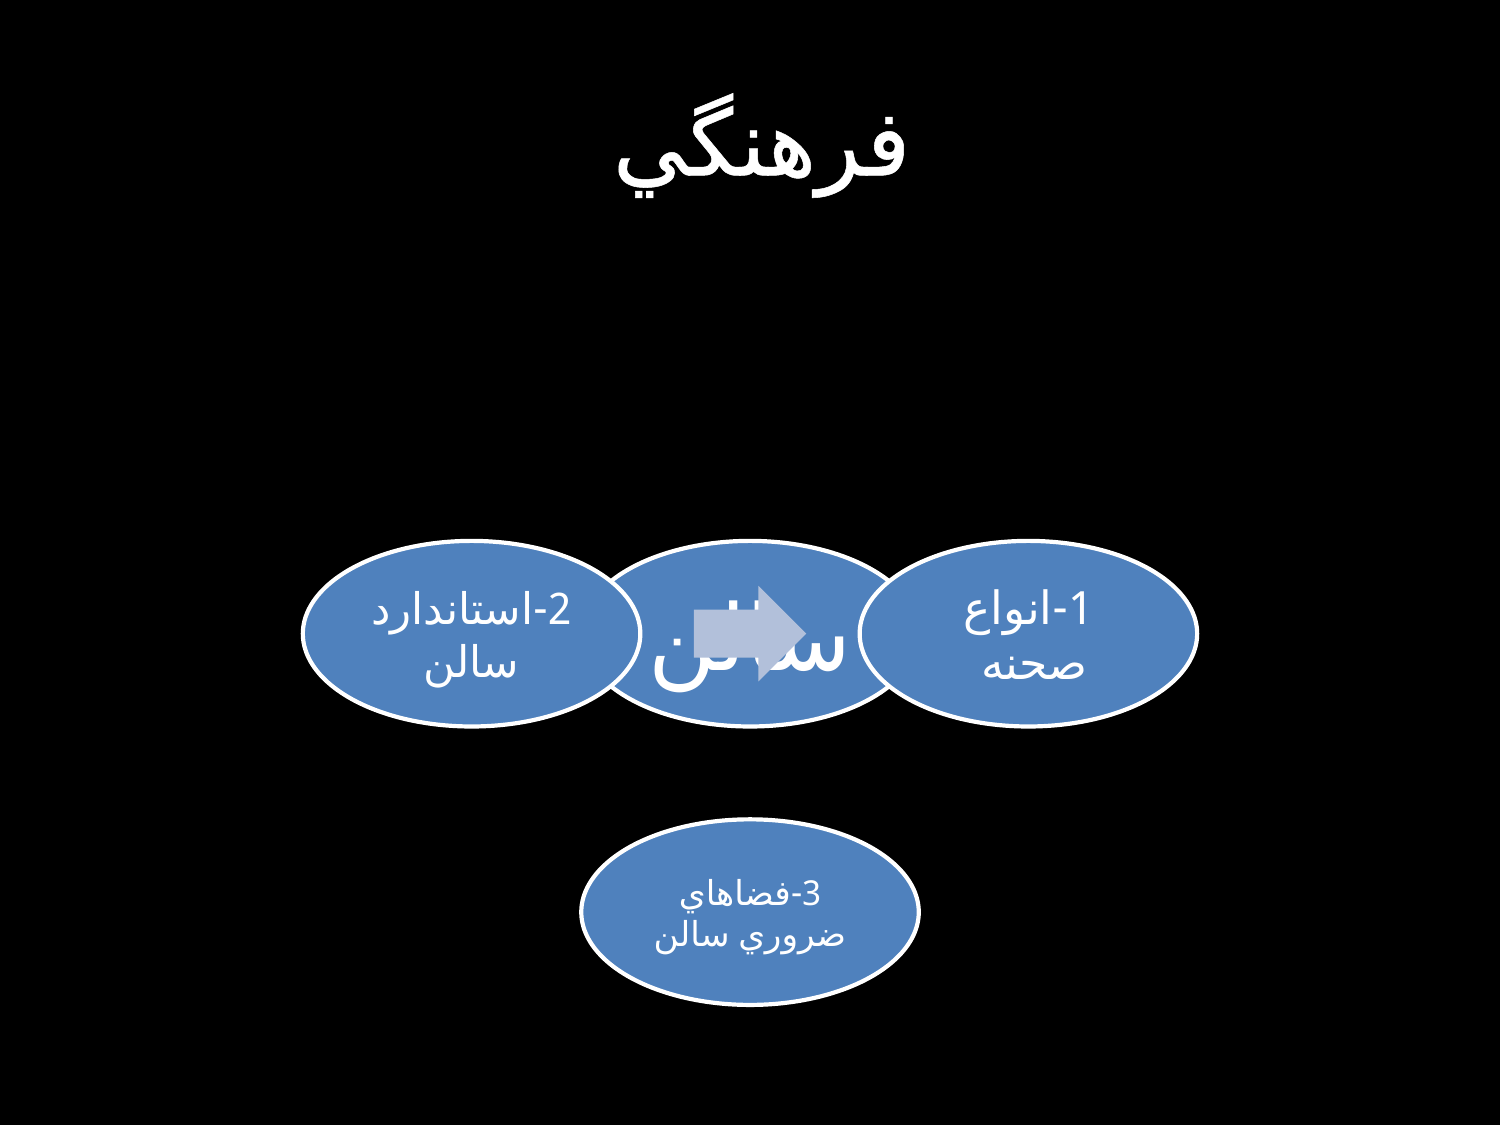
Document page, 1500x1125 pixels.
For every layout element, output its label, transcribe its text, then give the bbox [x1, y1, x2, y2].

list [74, 262, 1426, 1006]
title فرهنگي [75, 45, 1425, 233]
